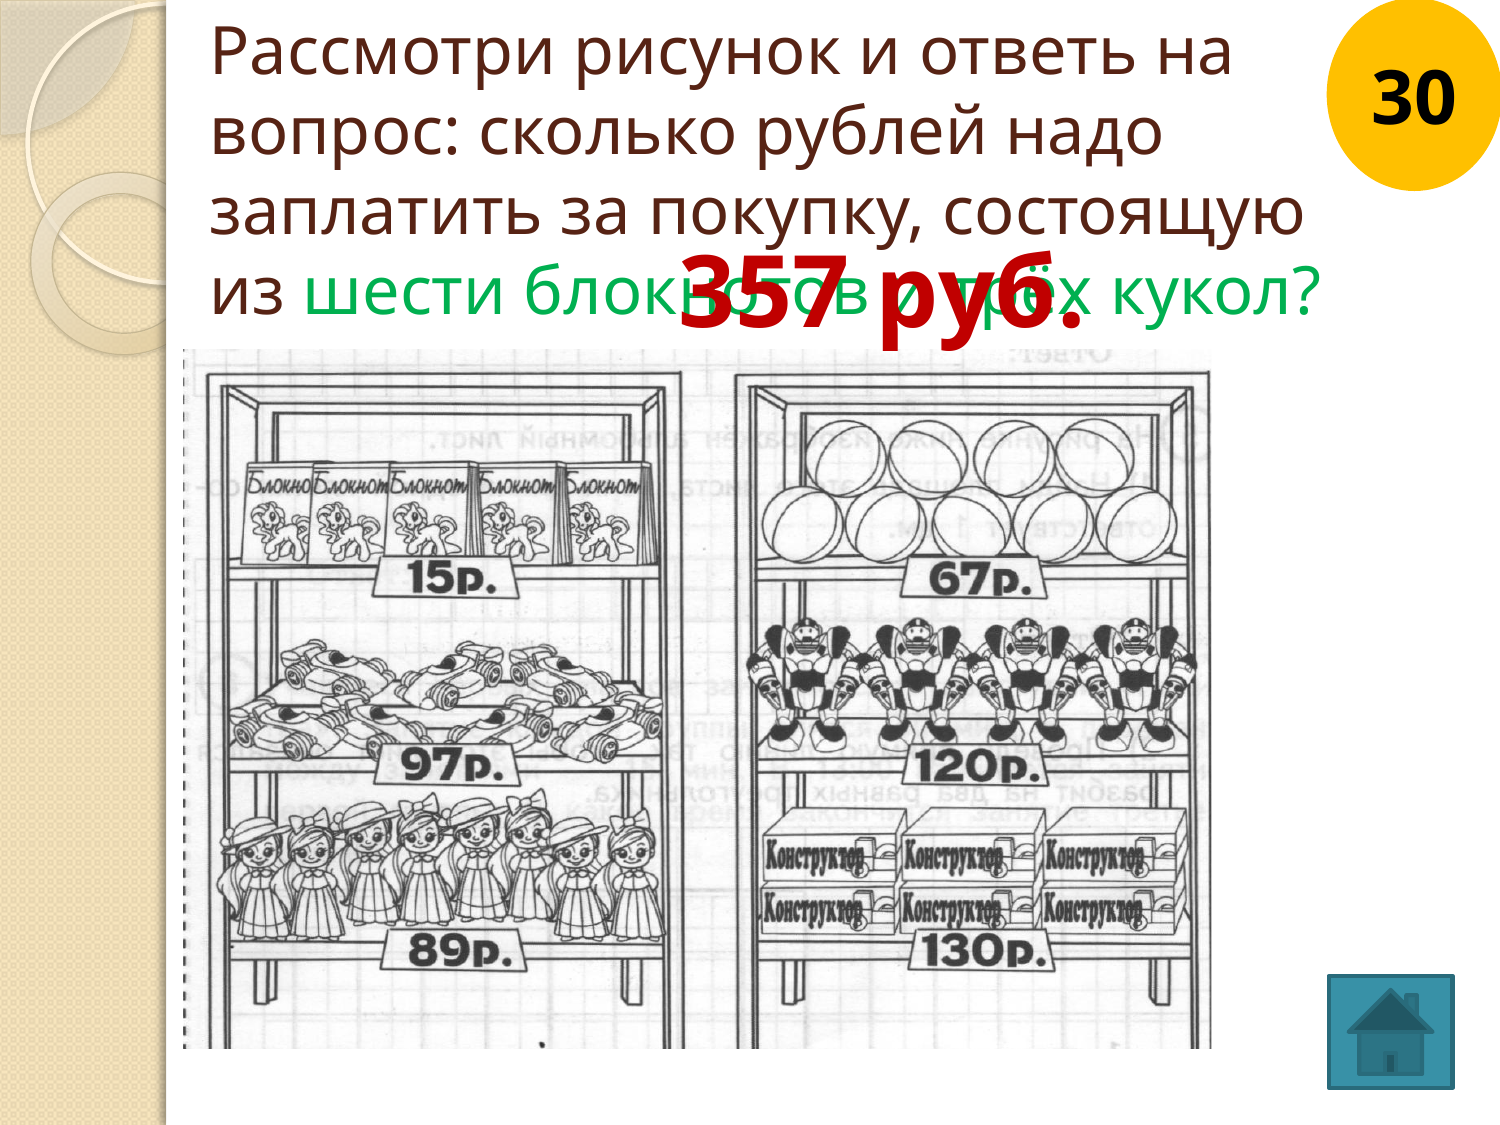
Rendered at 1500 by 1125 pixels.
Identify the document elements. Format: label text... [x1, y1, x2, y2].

text_box [1327, 974, 1455, 1090]
title Рассмотри рисунок и ответь на вопрос: сколько рублей надо заплатить за покупку, состоящую из шести блокнотов и трёх кукол? [194, 90, 1412, 327]
text_box 30 [1326, 0, 1500, 192]
text_box 357 руб. [663, 219, 1306, 355]
picture [182, 349, 1212, 1049]
